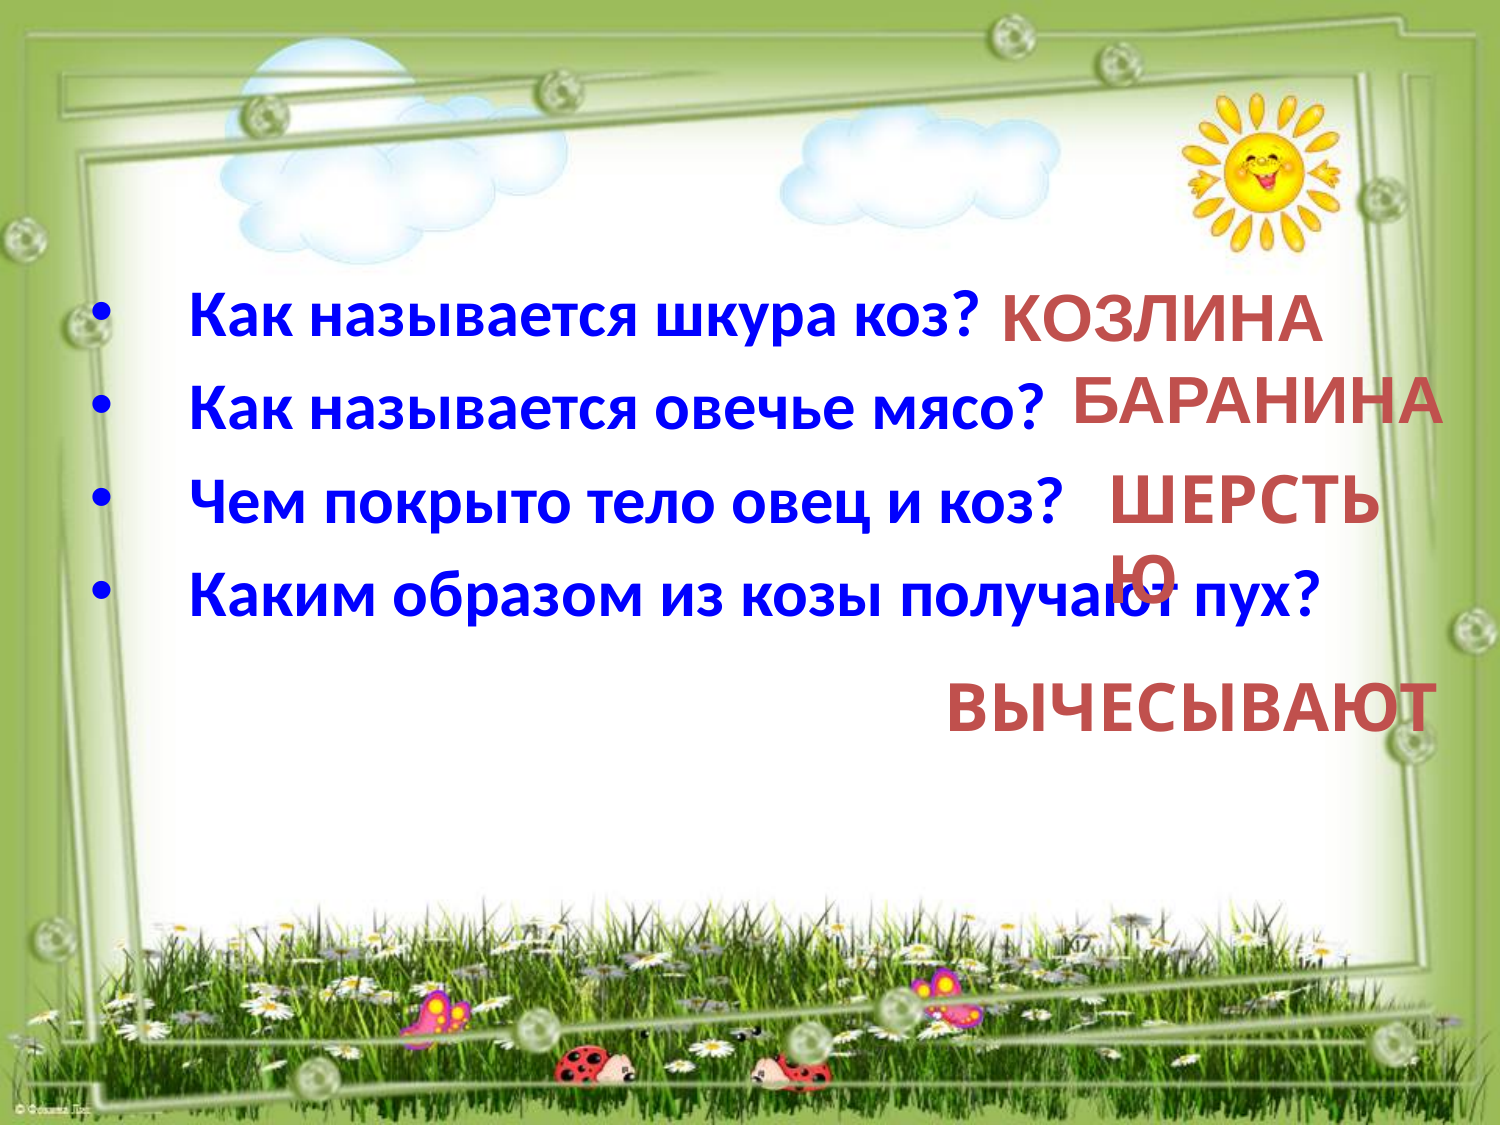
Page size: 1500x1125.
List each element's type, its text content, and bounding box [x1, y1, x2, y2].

text_box ШЕРСТЬЮ [1092, 449, 1459, 625]
text_box БАРАНИНА [1057, 349, 1500, 445]
text_box ВЫЧЕСЫВАЮТ [930, 657, 1498, 752]
list Как называется шкура коз? Как называется овечье мясо? Чем покрыто тело овец и коз? Каким образом из козы получают пух? [75, 262, 1425, 799]
text_box КОЗЛИНА [986, 267, 1388, 362]
picture [0, 0, 1500, 1125]
